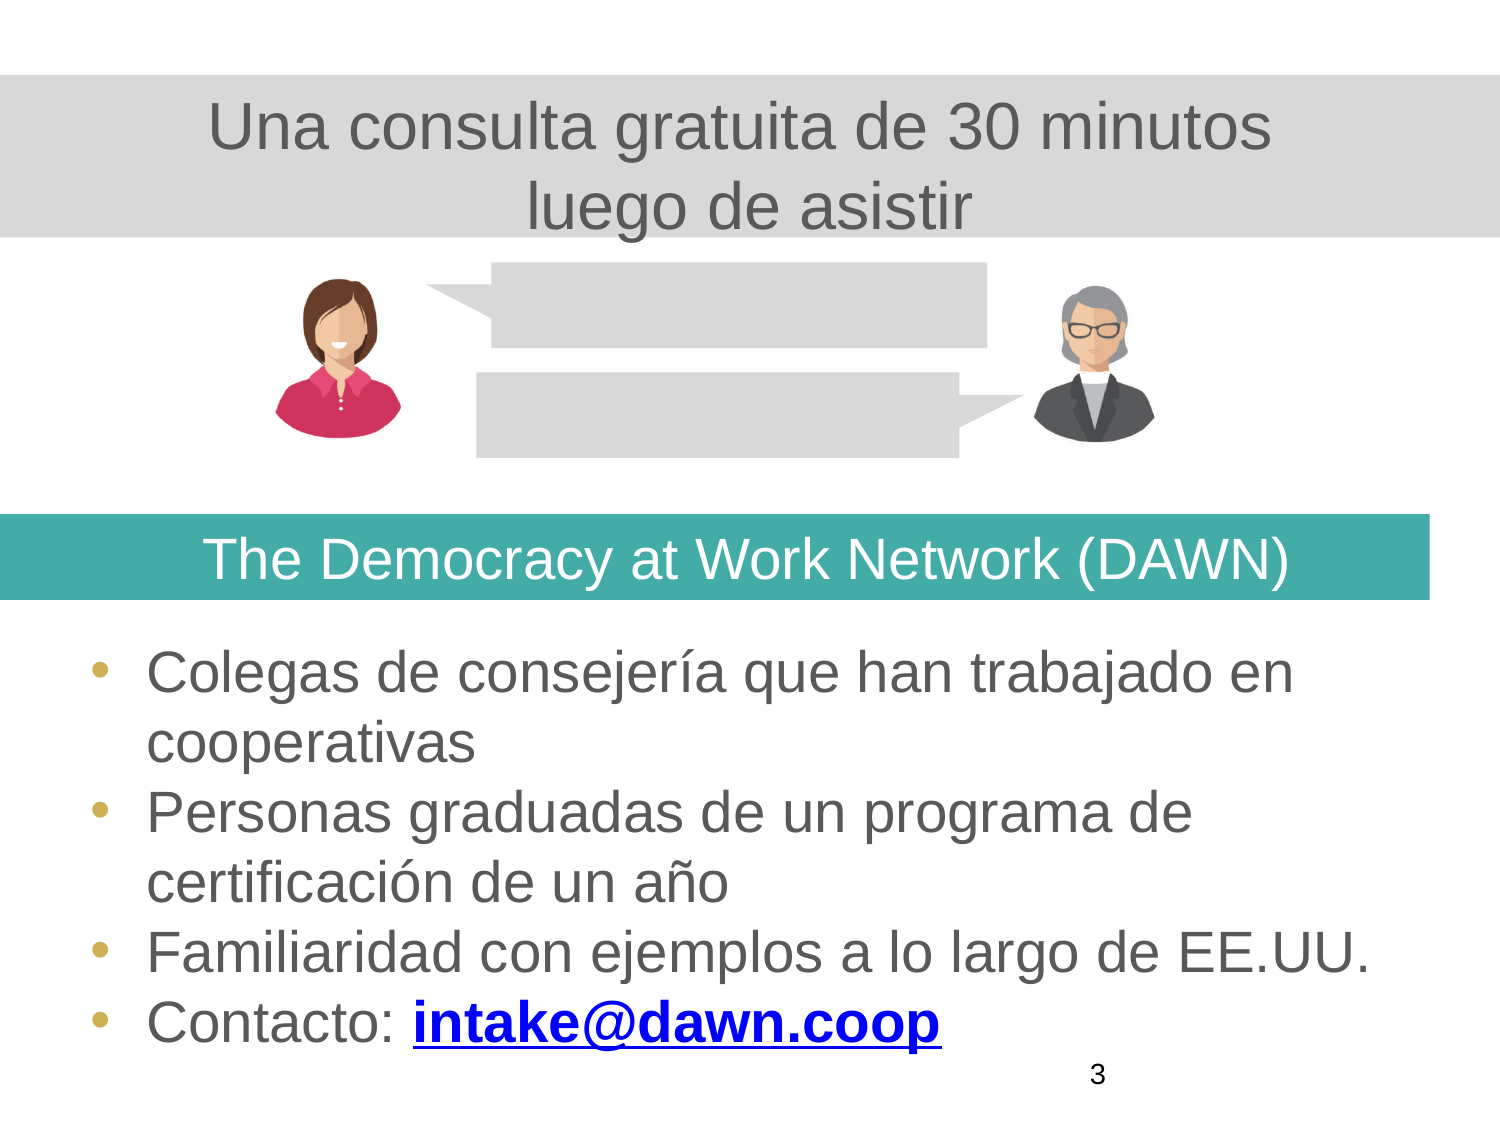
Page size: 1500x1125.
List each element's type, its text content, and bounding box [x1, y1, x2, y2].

slide_number ‹#› [1074, 1042, 1425, 1103]
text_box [436, 262, 988, 349]
text_box Colegas de consejería que han trabajado en cooperativas Personas graduadas de un programa de certificación de un año Familiaridad con ejemplos a lo largo de EE.UU. Contacto: intake@dawn.coop [74, 627, 1413, 1093]
picture [1012, 271, 1176, 452]
text_box Una consulta gratuita de 30 minutos luego de asistir [0, 74, 1500, 238]
picture [258, 271, 422, 452]
text_box The Democracy at Work Network (DAWN) [0, 514, 1430, 600]
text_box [476, 372, 1013, 459]
